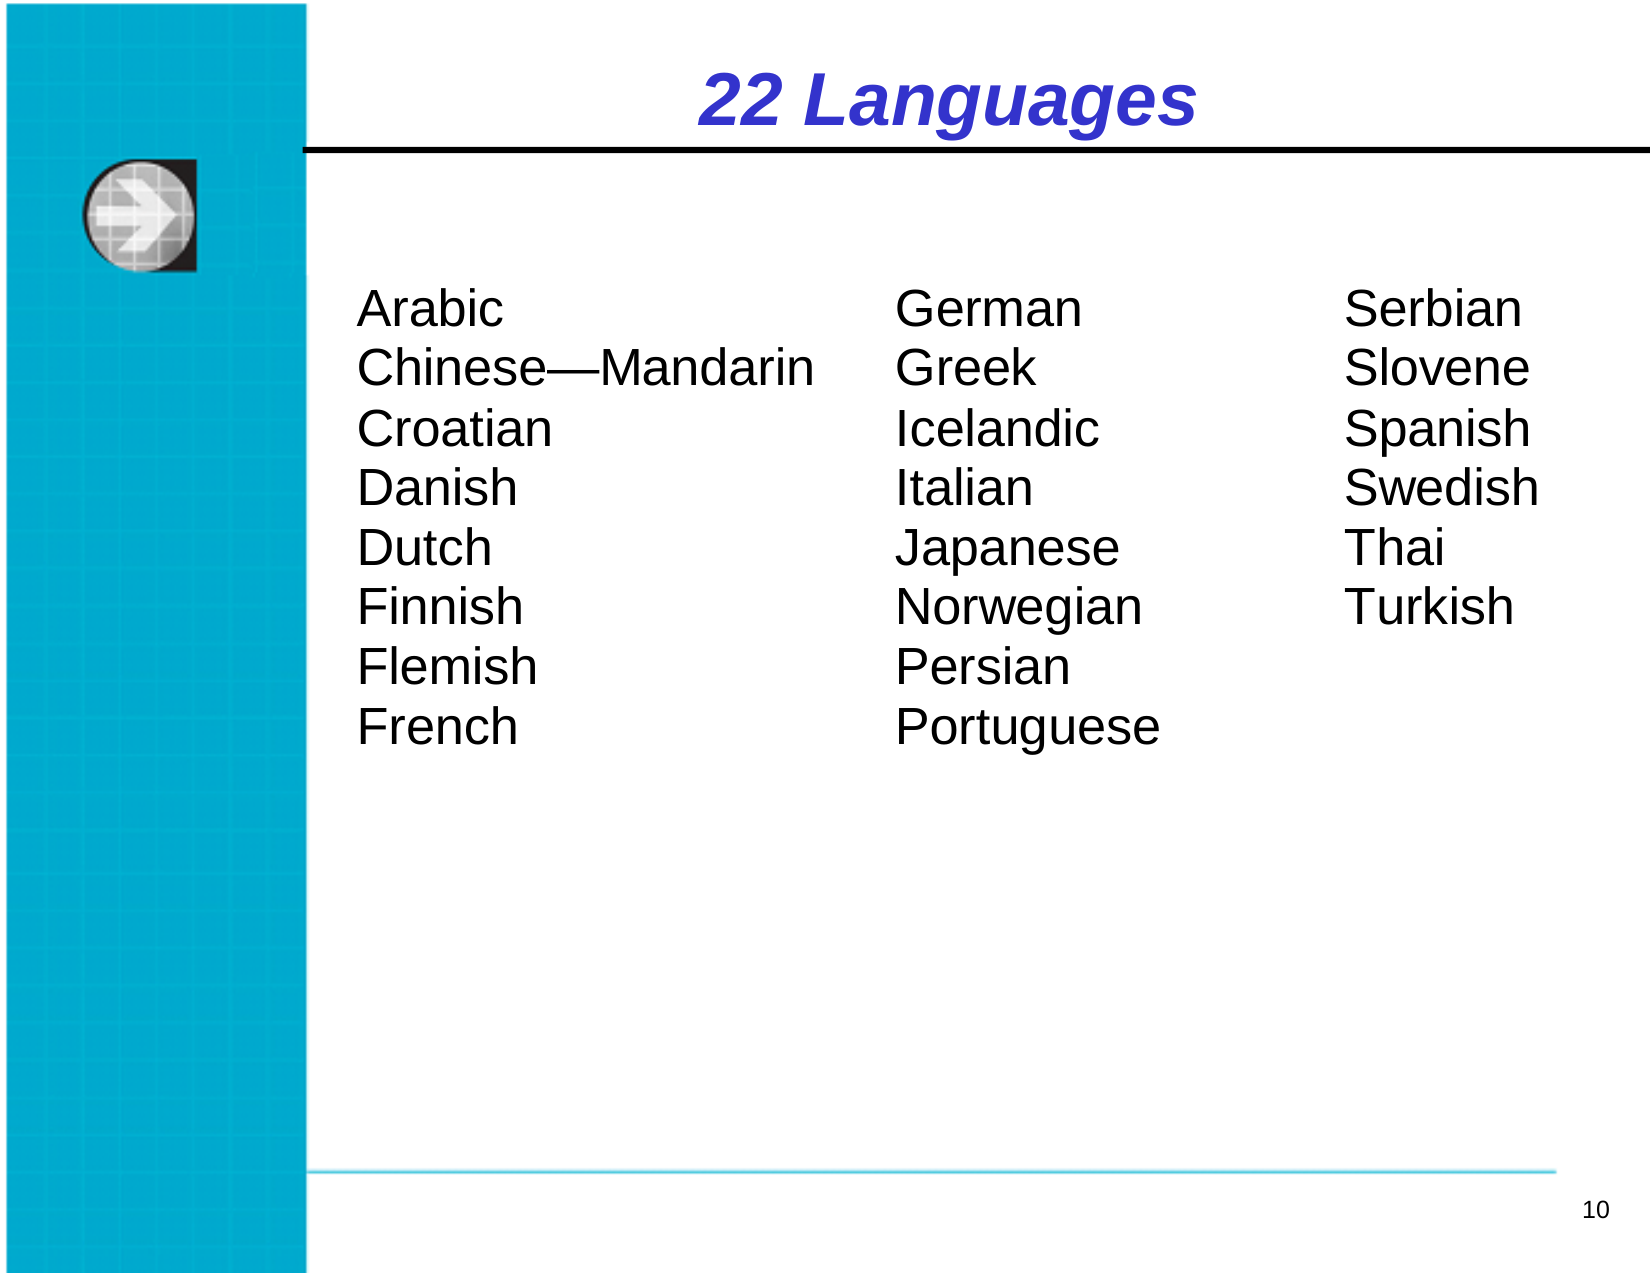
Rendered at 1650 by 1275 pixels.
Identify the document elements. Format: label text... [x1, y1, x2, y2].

title 22 Languages [274, 26, 1625, 142]
picture [0, 2, 1623, 1273]
slide_number 10 [1537, 1186, 1626, 1275]
